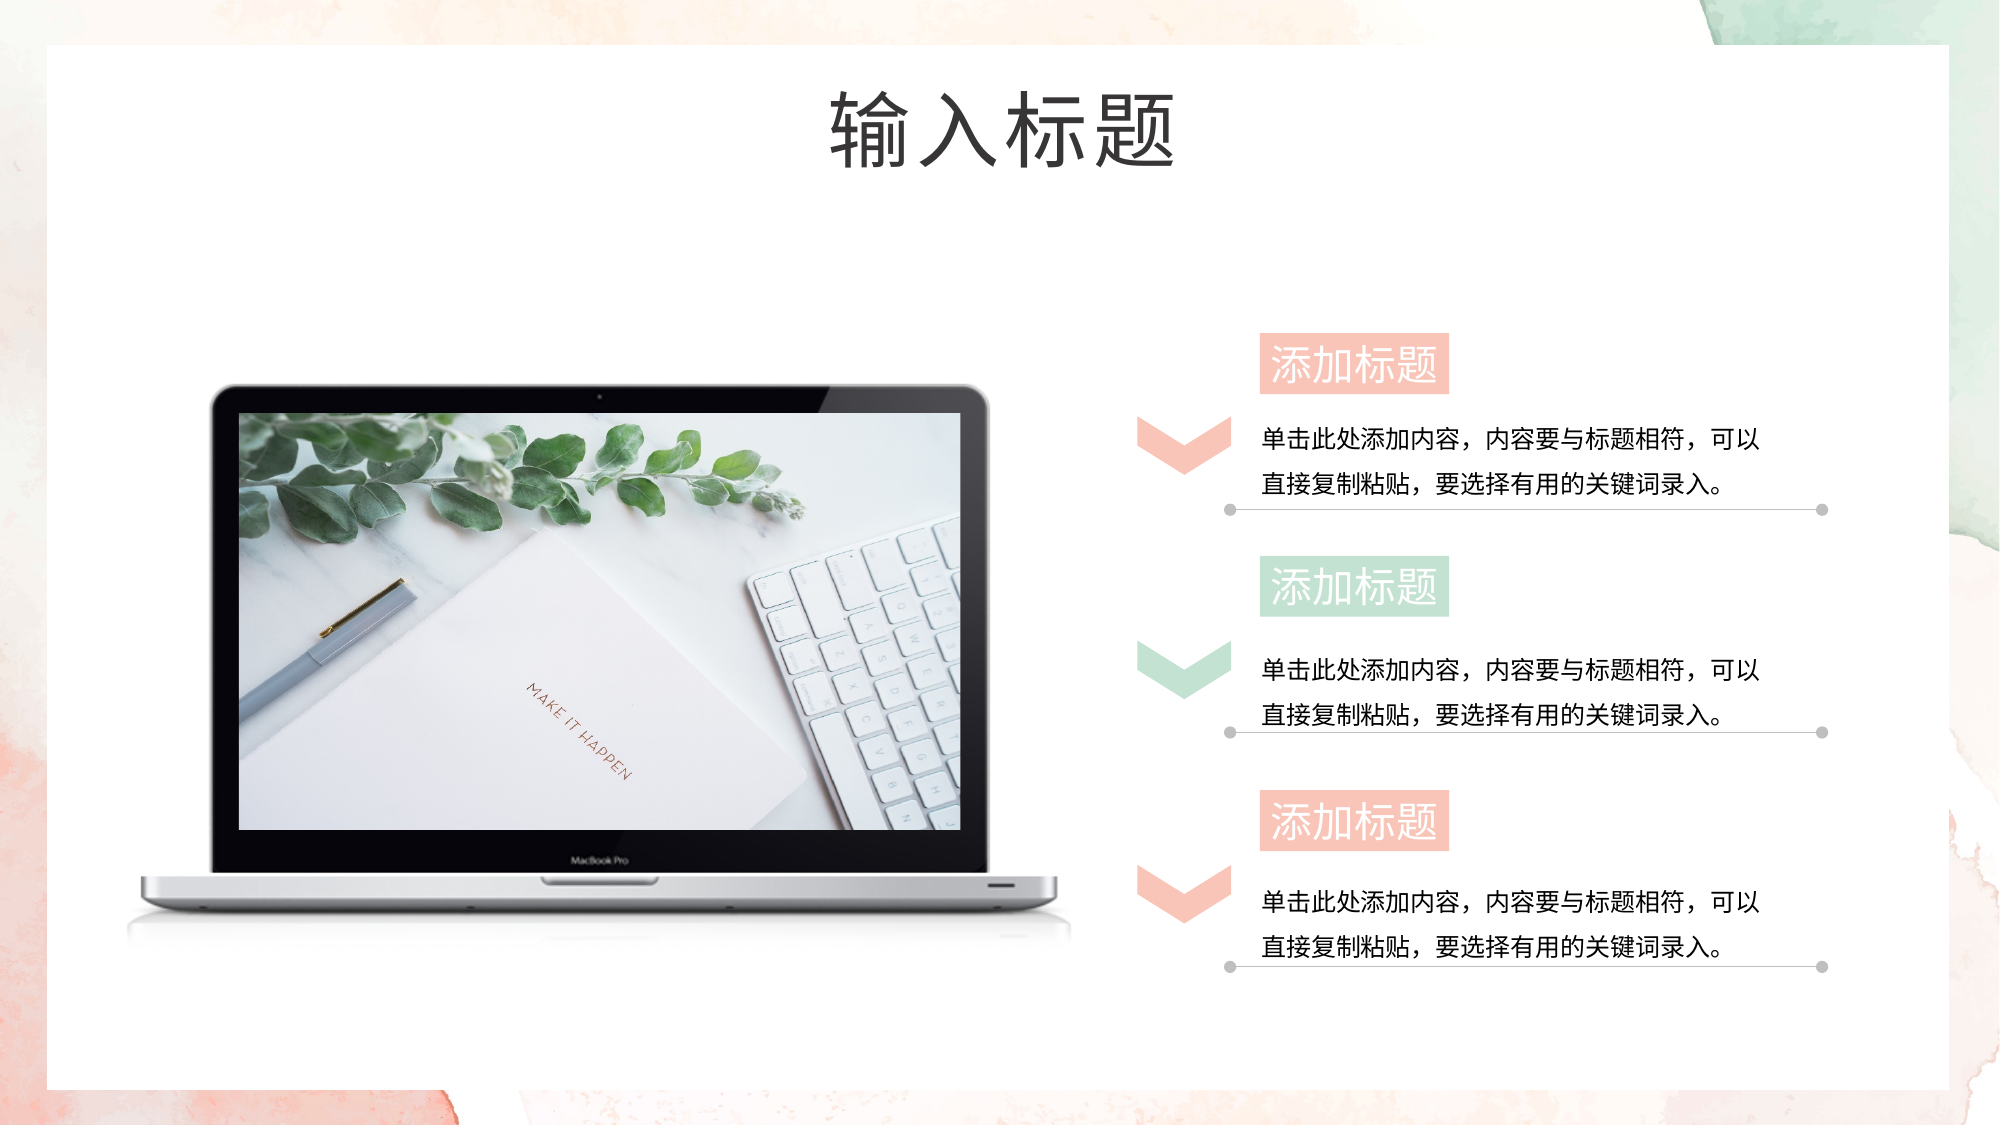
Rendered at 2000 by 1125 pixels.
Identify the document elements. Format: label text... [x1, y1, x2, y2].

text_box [101, 350, 1098, 950]
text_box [1137, 333, 1823, 510]
text_box 输入标题 [757, 71, 1247, 186]
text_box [1137, 555, 1823, 734]
picture [0, 0, 2000, 1125]
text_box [1137, 790, 1823, 967]
